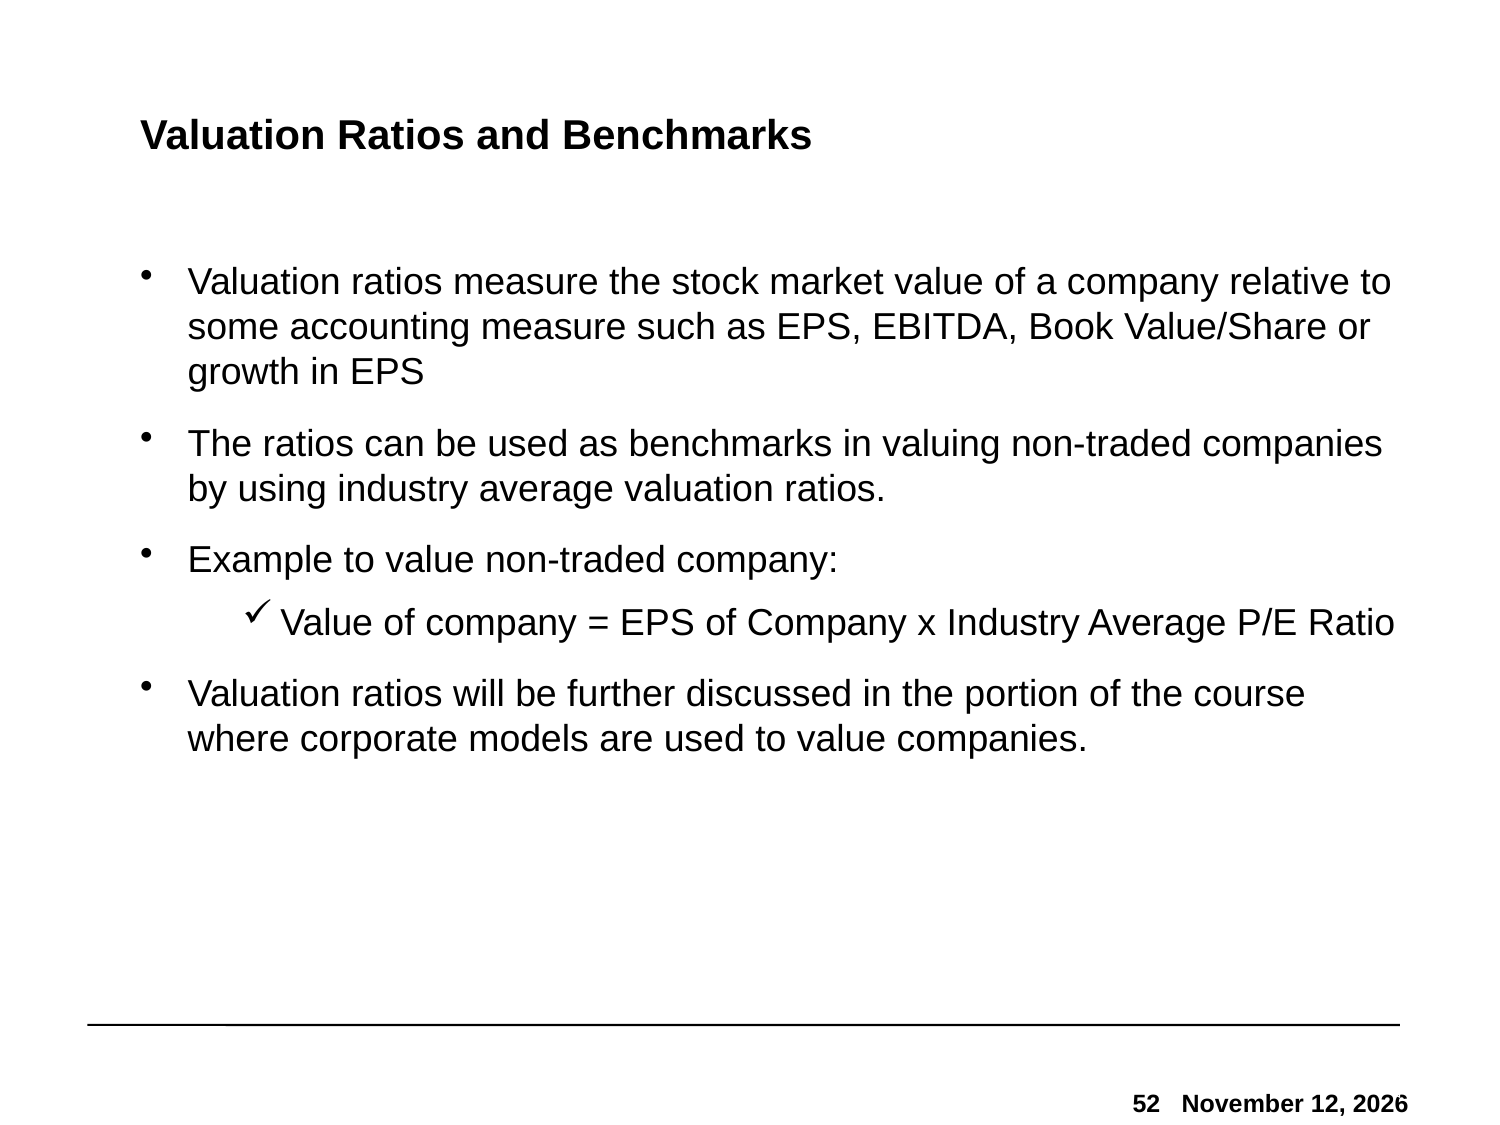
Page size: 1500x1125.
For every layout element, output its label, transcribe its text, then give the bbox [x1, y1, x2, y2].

list Valuation ratios measure the stock market value of a company relative to some accounting measure such as EPS, EBITDA, Book Value/Share or growth in EPS The ratios can be used as benchmarks in valuing non-traded companies by using industry average valuation ratios. Example to value non-traded company: Value of company = EPS of Company x Industry Average P/E Ratio Valuation ratios will be further discussed in the portion of the course where corporate models are used to value companies. [124, 249, 1426, 1013]
title Valuation Ratios and Benchmarks [124, 99, 1401, 226]
